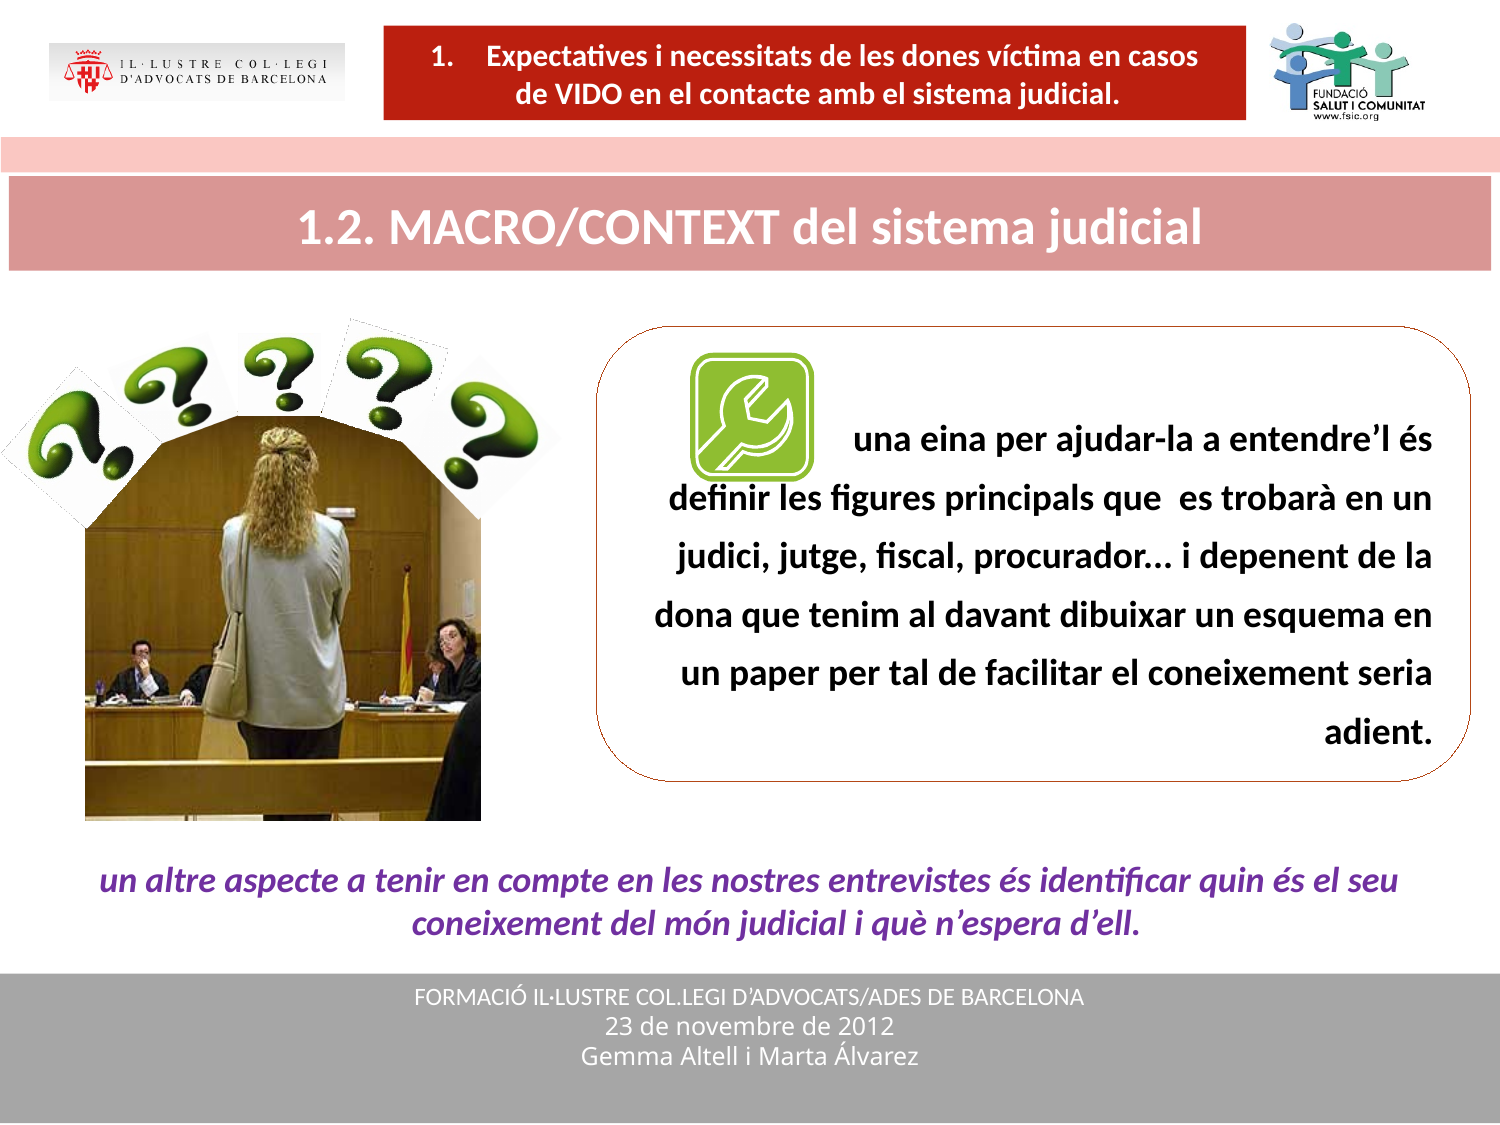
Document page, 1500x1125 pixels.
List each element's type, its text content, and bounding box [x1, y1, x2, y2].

text_box 1.2. MACRO/CONTEXT del sistema judicial [8, 176, 1492, 271]
picture [0, 319, 561, 821]
text_box FORMACIÓ IL·LUSTRE COL.LEGI D’ADVOCATS/ADES DE BARCELONA 23 de novembre de 2012 Gemma Altell i Marta Álvarez [0, 973, 1500, 1124]
picture [48, 43, 346, 101]
picture [689, 351, 816, 483]
picture [1269, 22, 1425, 121]
text_box Expectatives i necessitats de les dones víctima en casos de VIDO en el contacte amb el sistema judicial. [383, 25, 1247, 121]
list un altre aspecte a tenir en compte en les nostres entrevistes és identificar quin és el seu coneixement del món judicial i què n’espera d’ell. [55, 822, 1445, 953]
text_box una eina per ajudar-la a entendre’l és definir les figures principals que es trobarà en un judici, jutge, fiscal, procurador... i depenent de la dona que tenim al davant dibuixar un esquema en un paper per tal de facilitar el coneixement seria adient. [596, 326, 1471, 782]
text_box [0, 137, 1500, 173]
